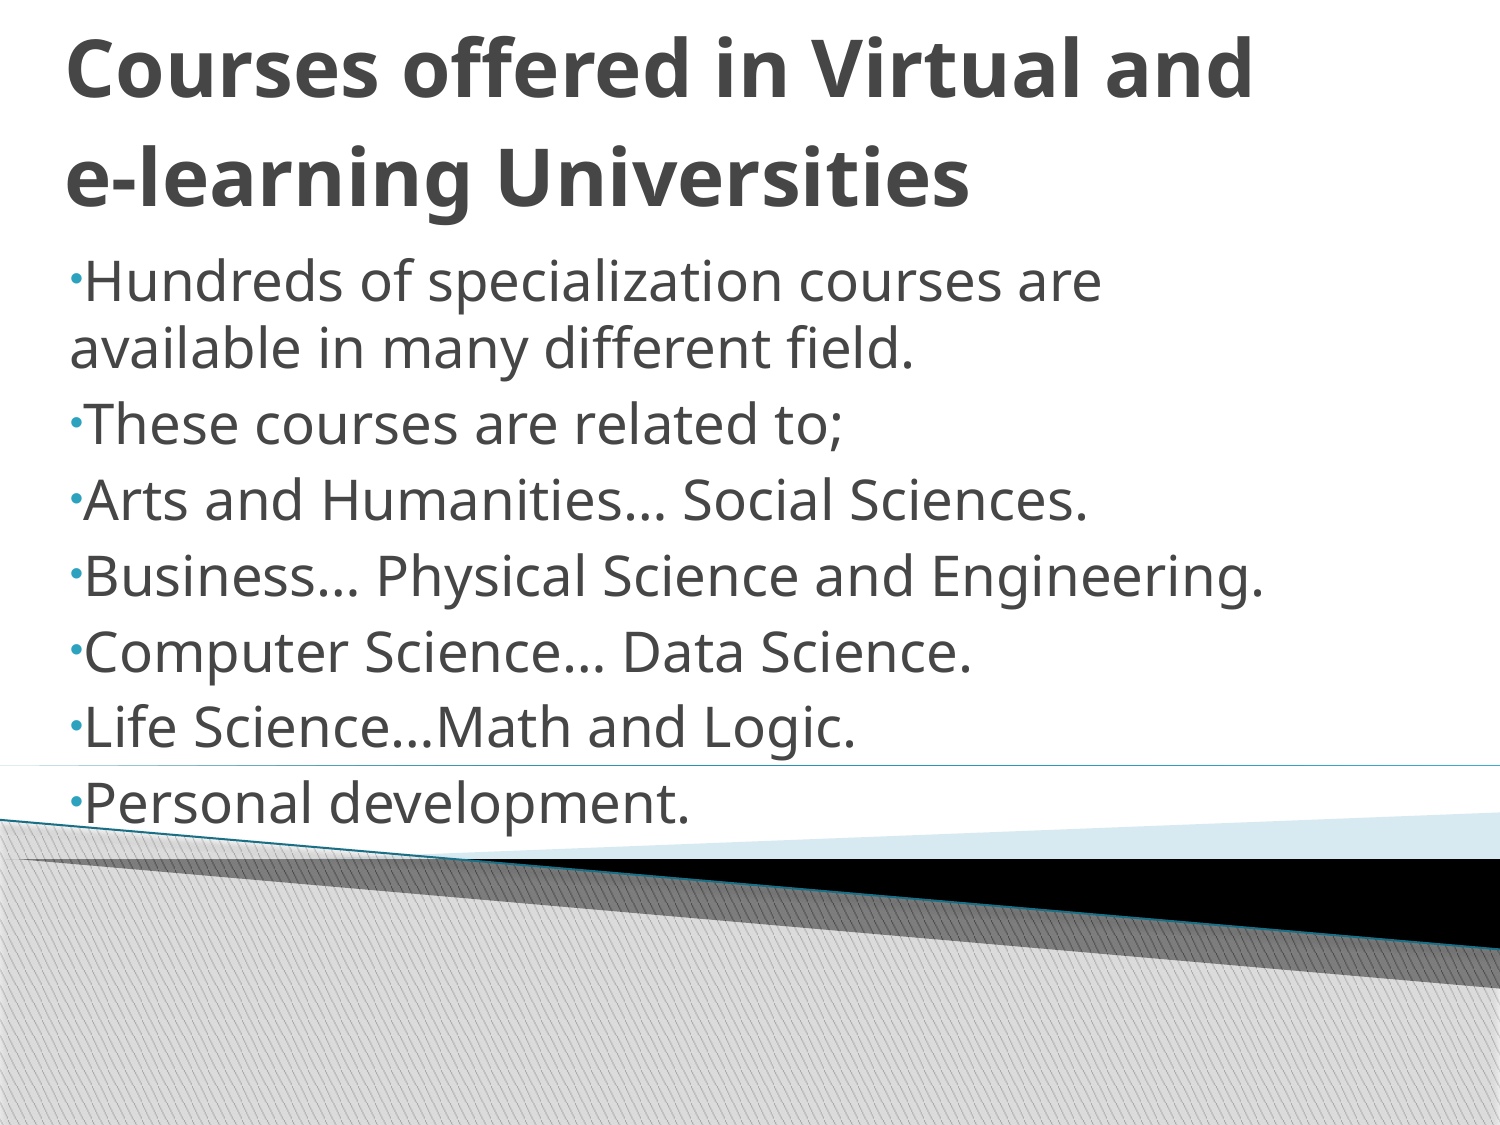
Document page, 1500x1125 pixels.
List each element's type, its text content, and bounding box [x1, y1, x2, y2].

subtitle Hundreds of specialization courses are available in many different field. These courses are related to; Arts and Humanities… Social Sciences. Business… Physical Science and Engineering. Computer Science… Data Science. Life Science…Math and Logic. Personal development. [62, 237, 1338, 850]
title Courses offered in Virtual and e-learning Universities [50, 0, 1325, 238]
picture [5, 859, 1500, 989]
